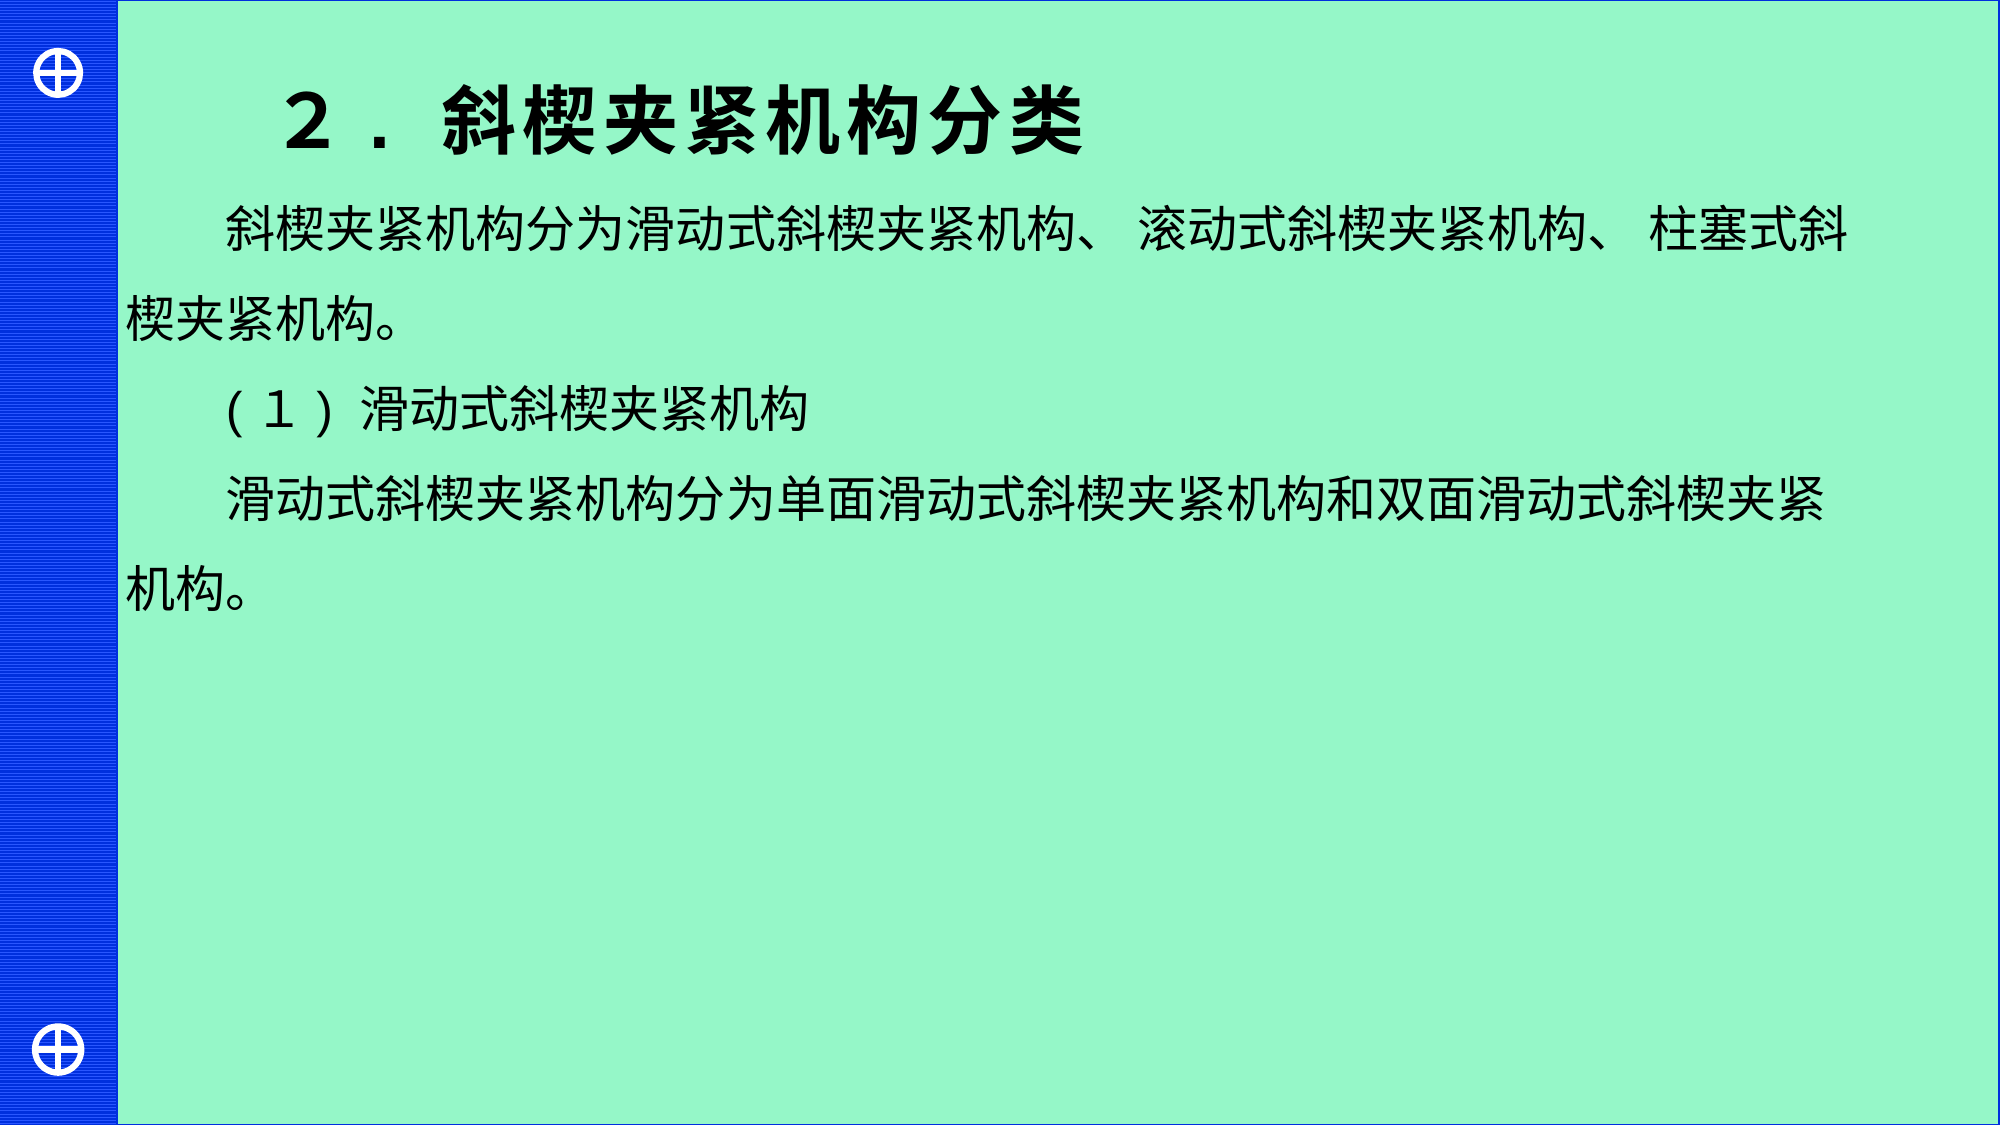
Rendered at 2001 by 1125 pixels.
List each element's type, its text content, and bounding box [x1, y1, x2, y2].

text_box 斜楔夹紧机构分为滑动式斜楔夹紧机构、 滚动式斜楔夹紧机构、 柱塞式斜楔夹紧机构。 (１) 滑动式斜楔夹紧机构 滑动式斜楔夹紧机构分为单面滑动式斜楔夹紧机构和双面滑动式斜楔夹紧机构。 [111, 160, 1880, 640]
text_box ２. 斜楔夹紧机构分类 [144, 50, 1432, 160]
